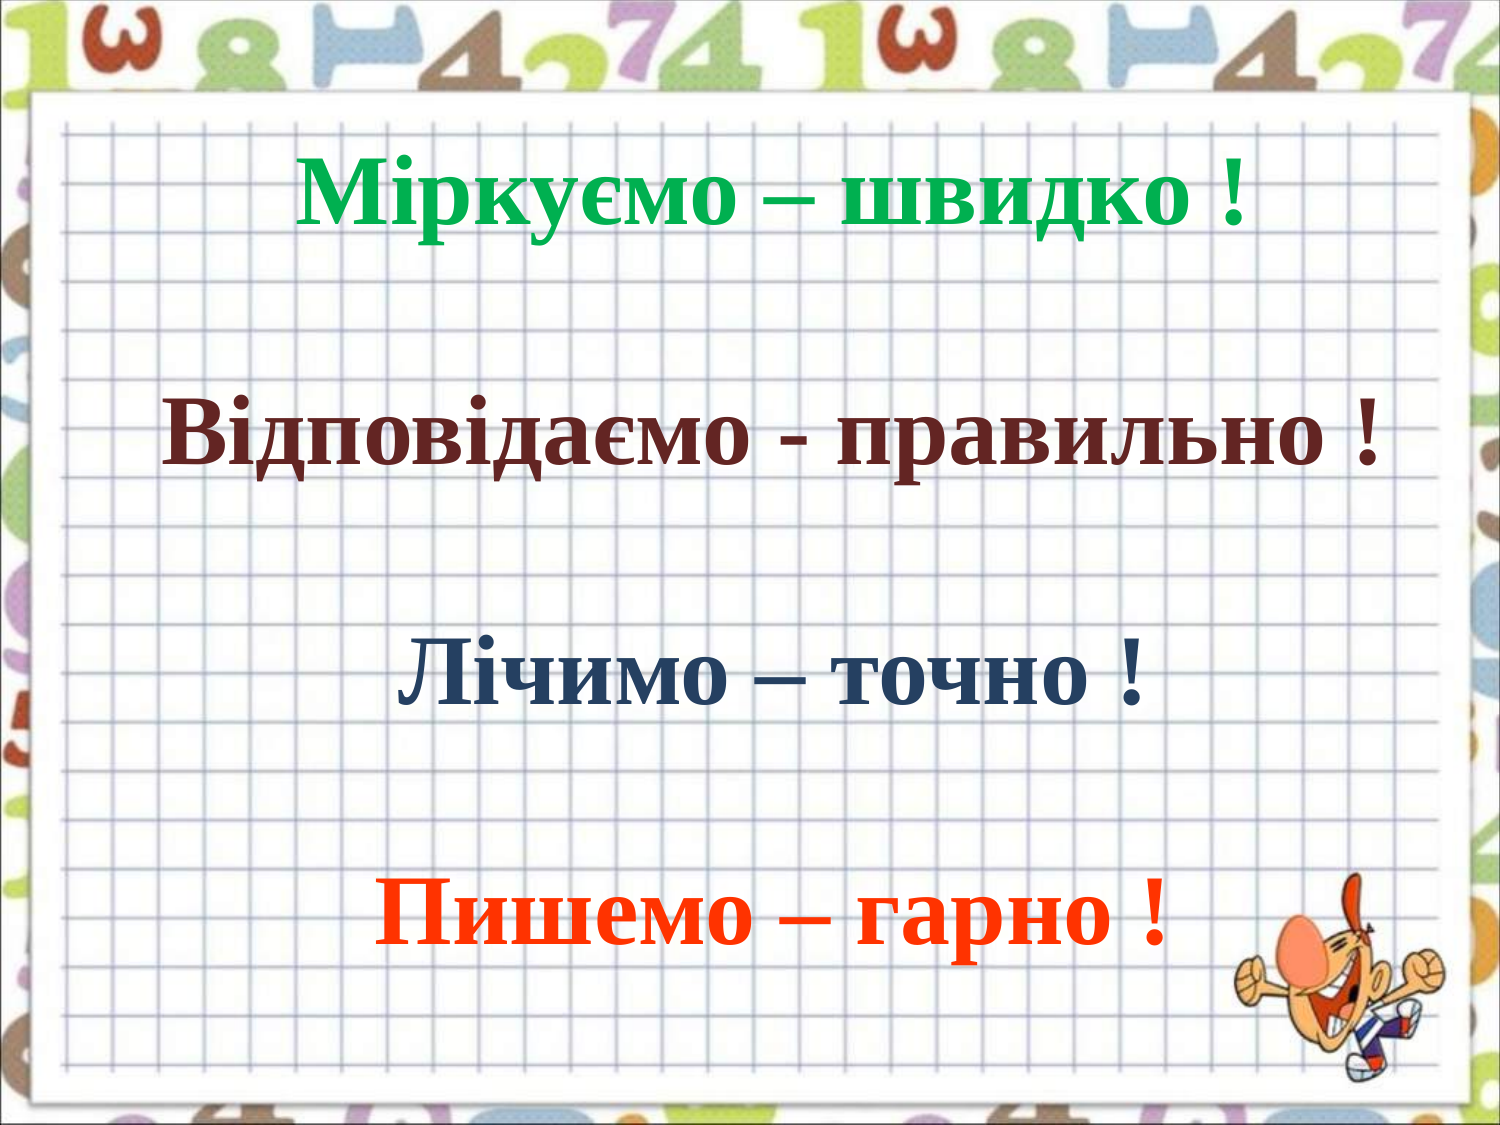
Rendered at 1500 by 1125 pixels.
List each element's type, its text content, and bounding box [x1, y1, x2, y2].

text_box [1183, 867, 1465, 1078]
picture [0, 0, 1500, 1125]
text_box Міркуємо – швидко ! Відповідаємо - правильно ! Лічимо – точно ! Пишемо – гарно ! [105, 117, 1442, 972]
